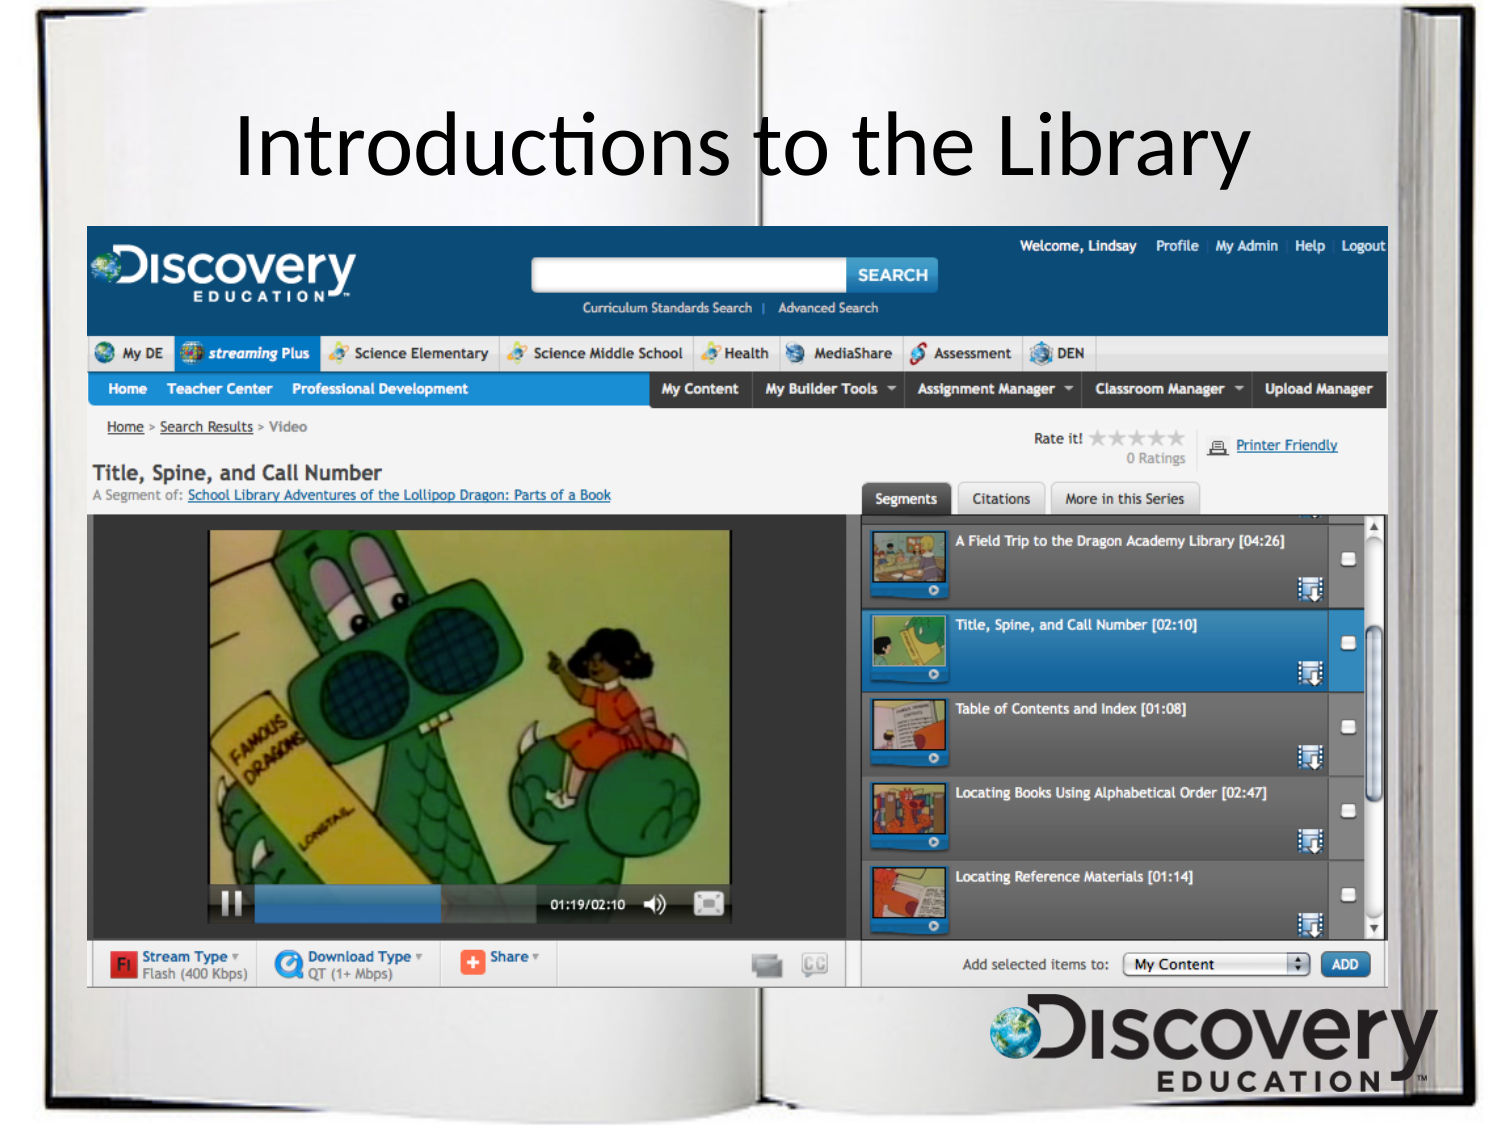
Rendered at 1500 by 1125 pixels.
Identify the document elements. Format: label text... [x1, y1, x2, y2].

title Introductions to the Library [62, 45, 1425, 233]
picture [0, 0, 1500, 1125]
